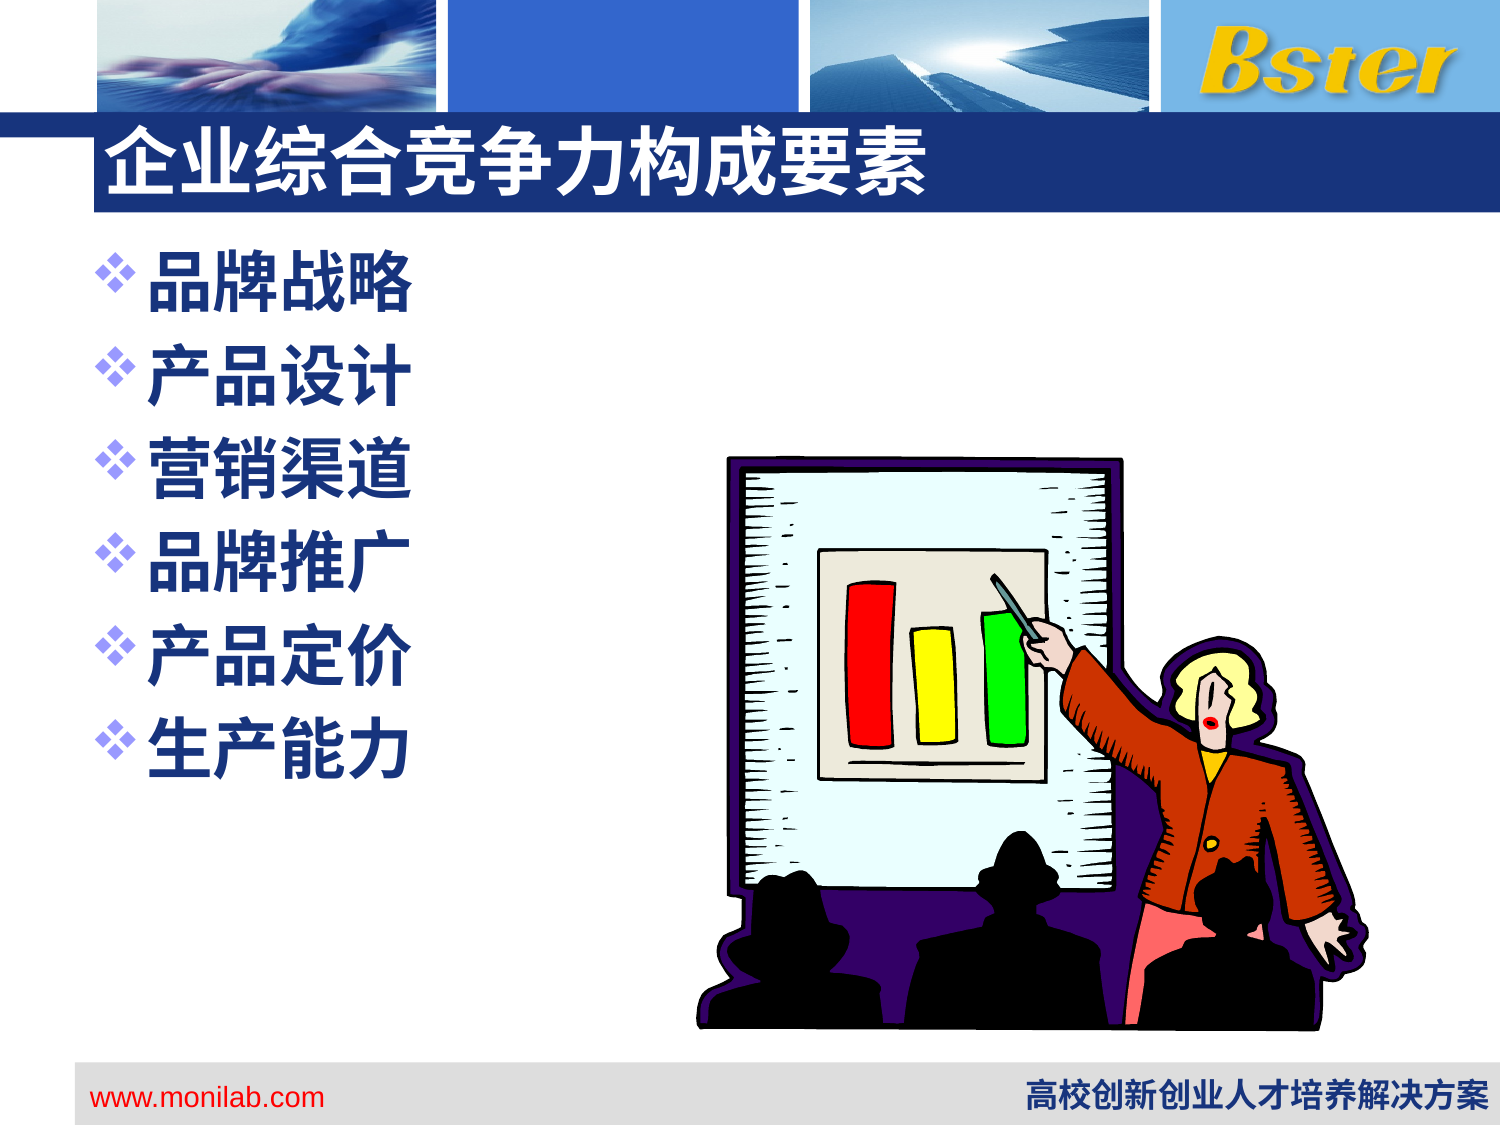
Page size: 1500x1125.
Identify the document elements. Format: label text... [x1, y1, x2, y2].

list 品牌战略 产品设计 营销渠道 品牌推广 产品定价 生产能力 [74, 232, 1454, 1034]
picture [1199, 26, 1458, 94]
picture [693, 455, 1372, 1032]
picture [810, 0, 1150, 112]
picture [97, 0, 437, 112]
title 企业综合竞争力构成要素 [88, 113, 1369, 206]
